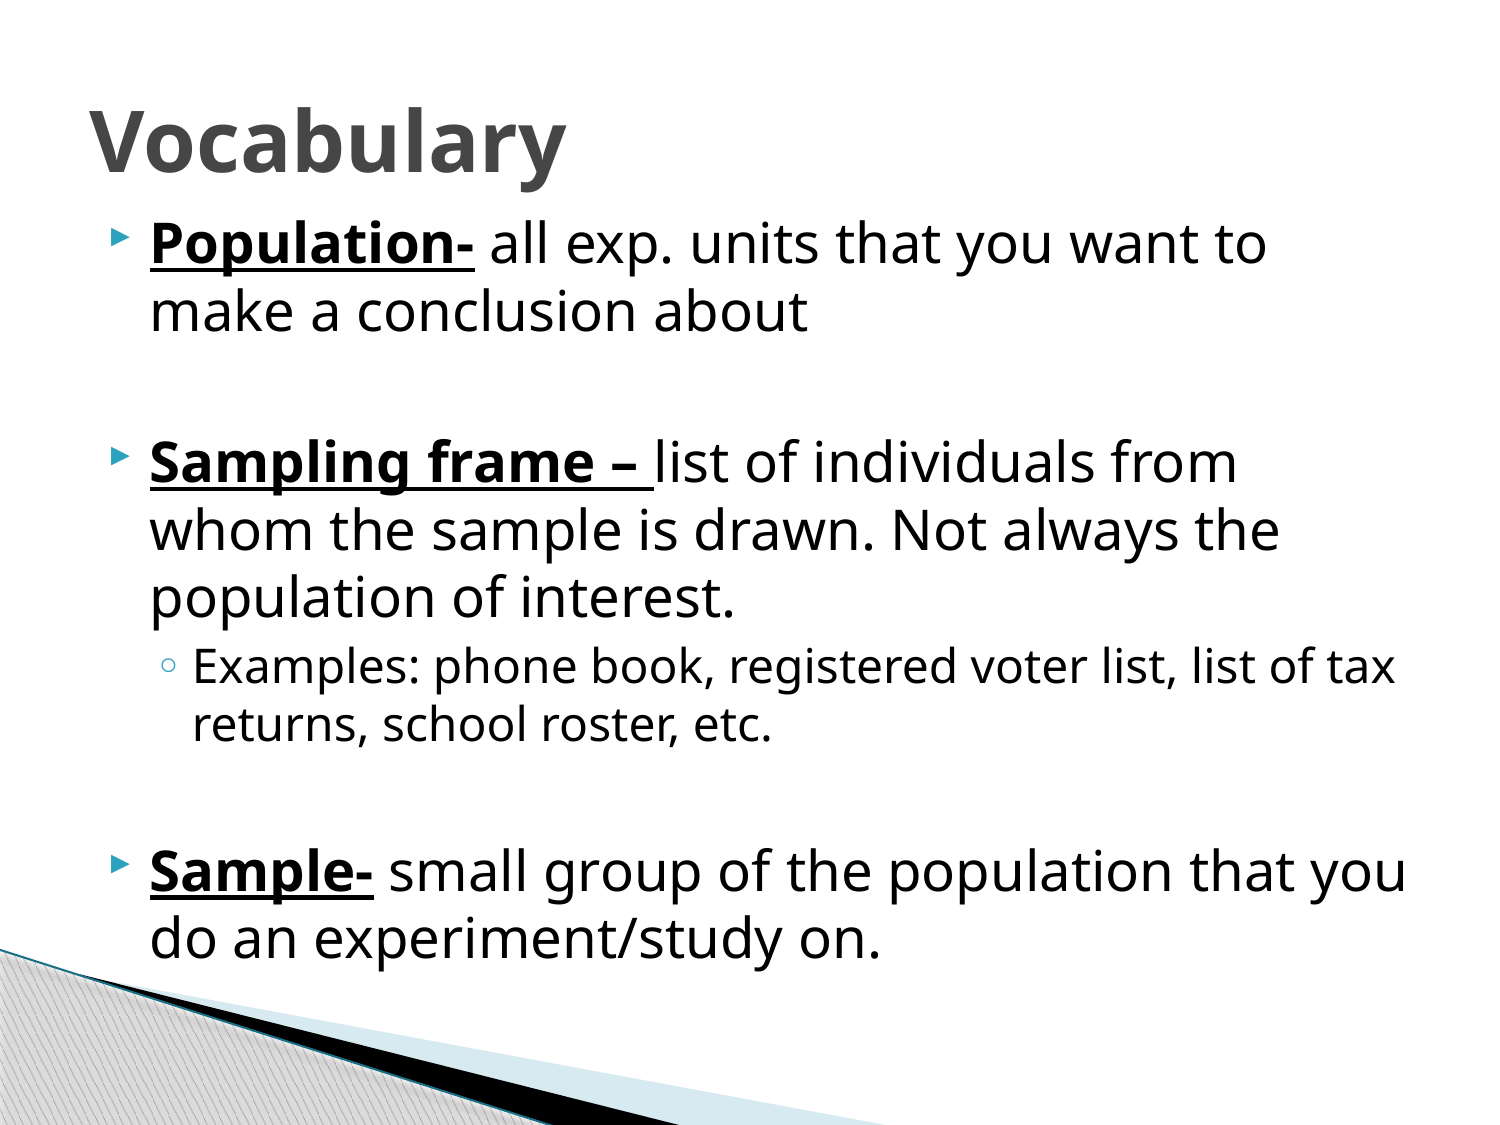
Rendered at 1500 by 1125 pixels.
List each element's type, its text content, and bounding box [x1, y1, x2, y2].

list Population- all exp. units that you want to make a conclusion about Sampling frame – list of individuals from whom the sample is drawn. Not always the population of interest. Examples: phone book, registered voter list, list of tax returns, school roster, etc. Sample- small group of the population that you do an experiment/study on. [74, 199, 1426, 986]
title Vocabulary [75, 45, 1425, 233]
